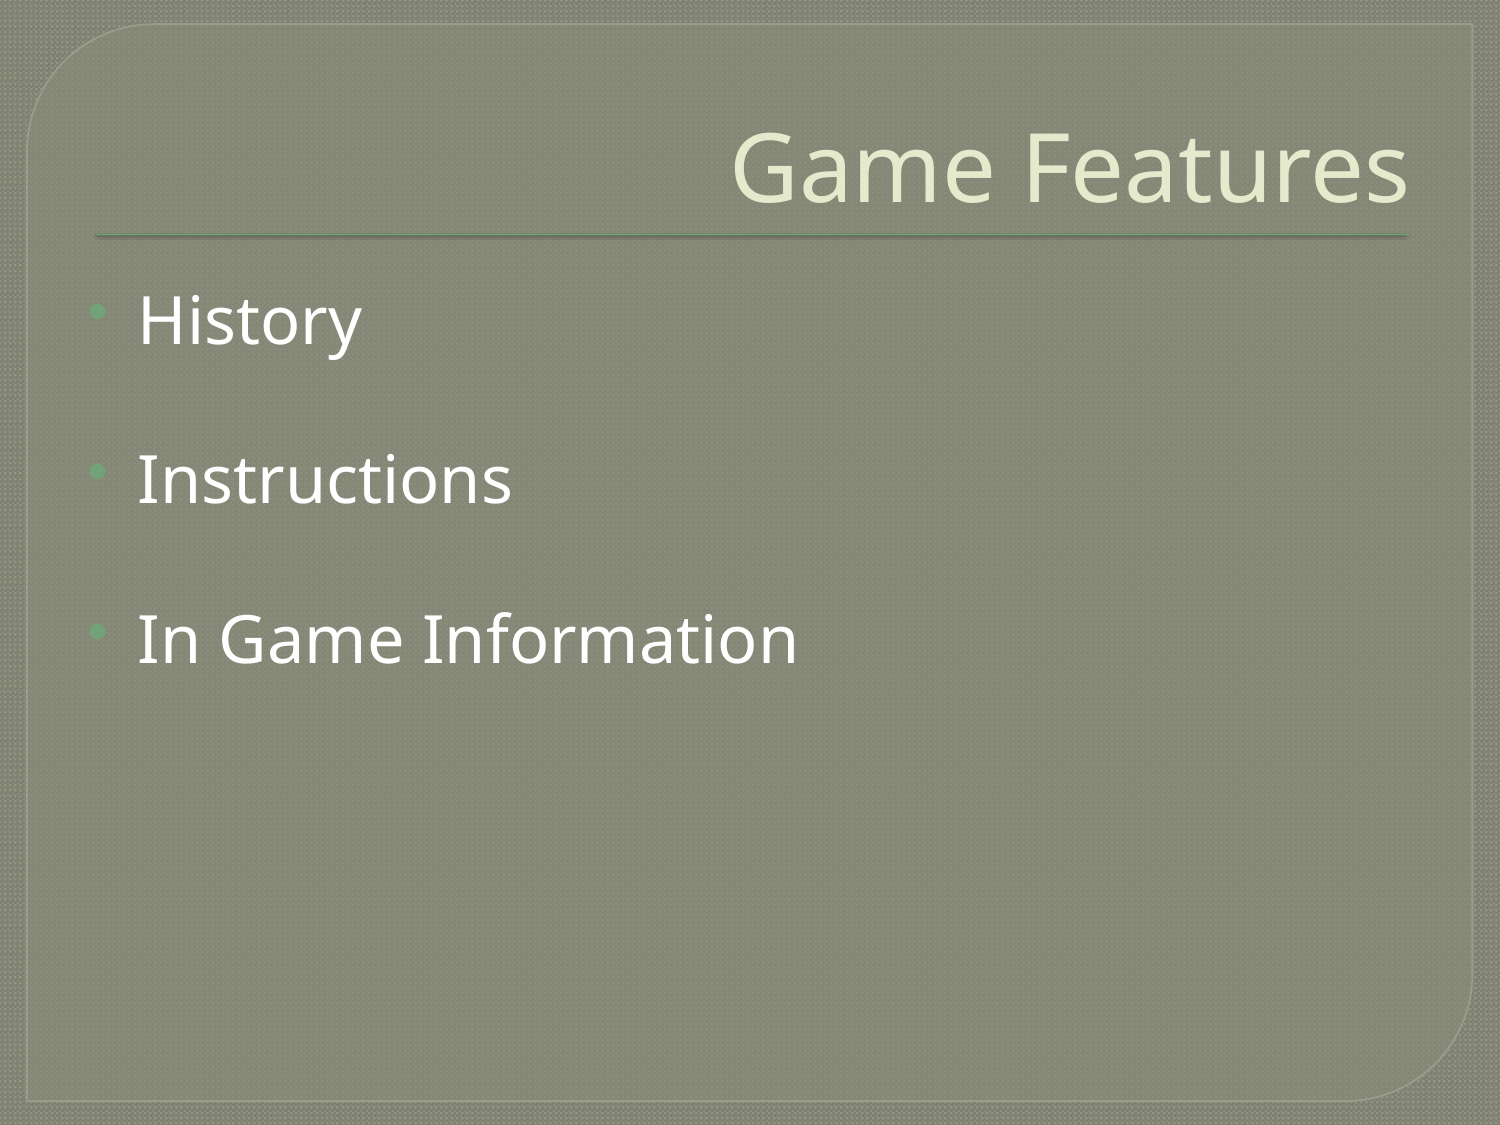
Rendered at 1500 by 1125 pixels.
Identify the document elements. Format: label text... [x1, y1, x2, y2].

list History Instructions In Game Information [75, 270, 1425, 1013]
title Game Features [75, 41, 1425, 230]
